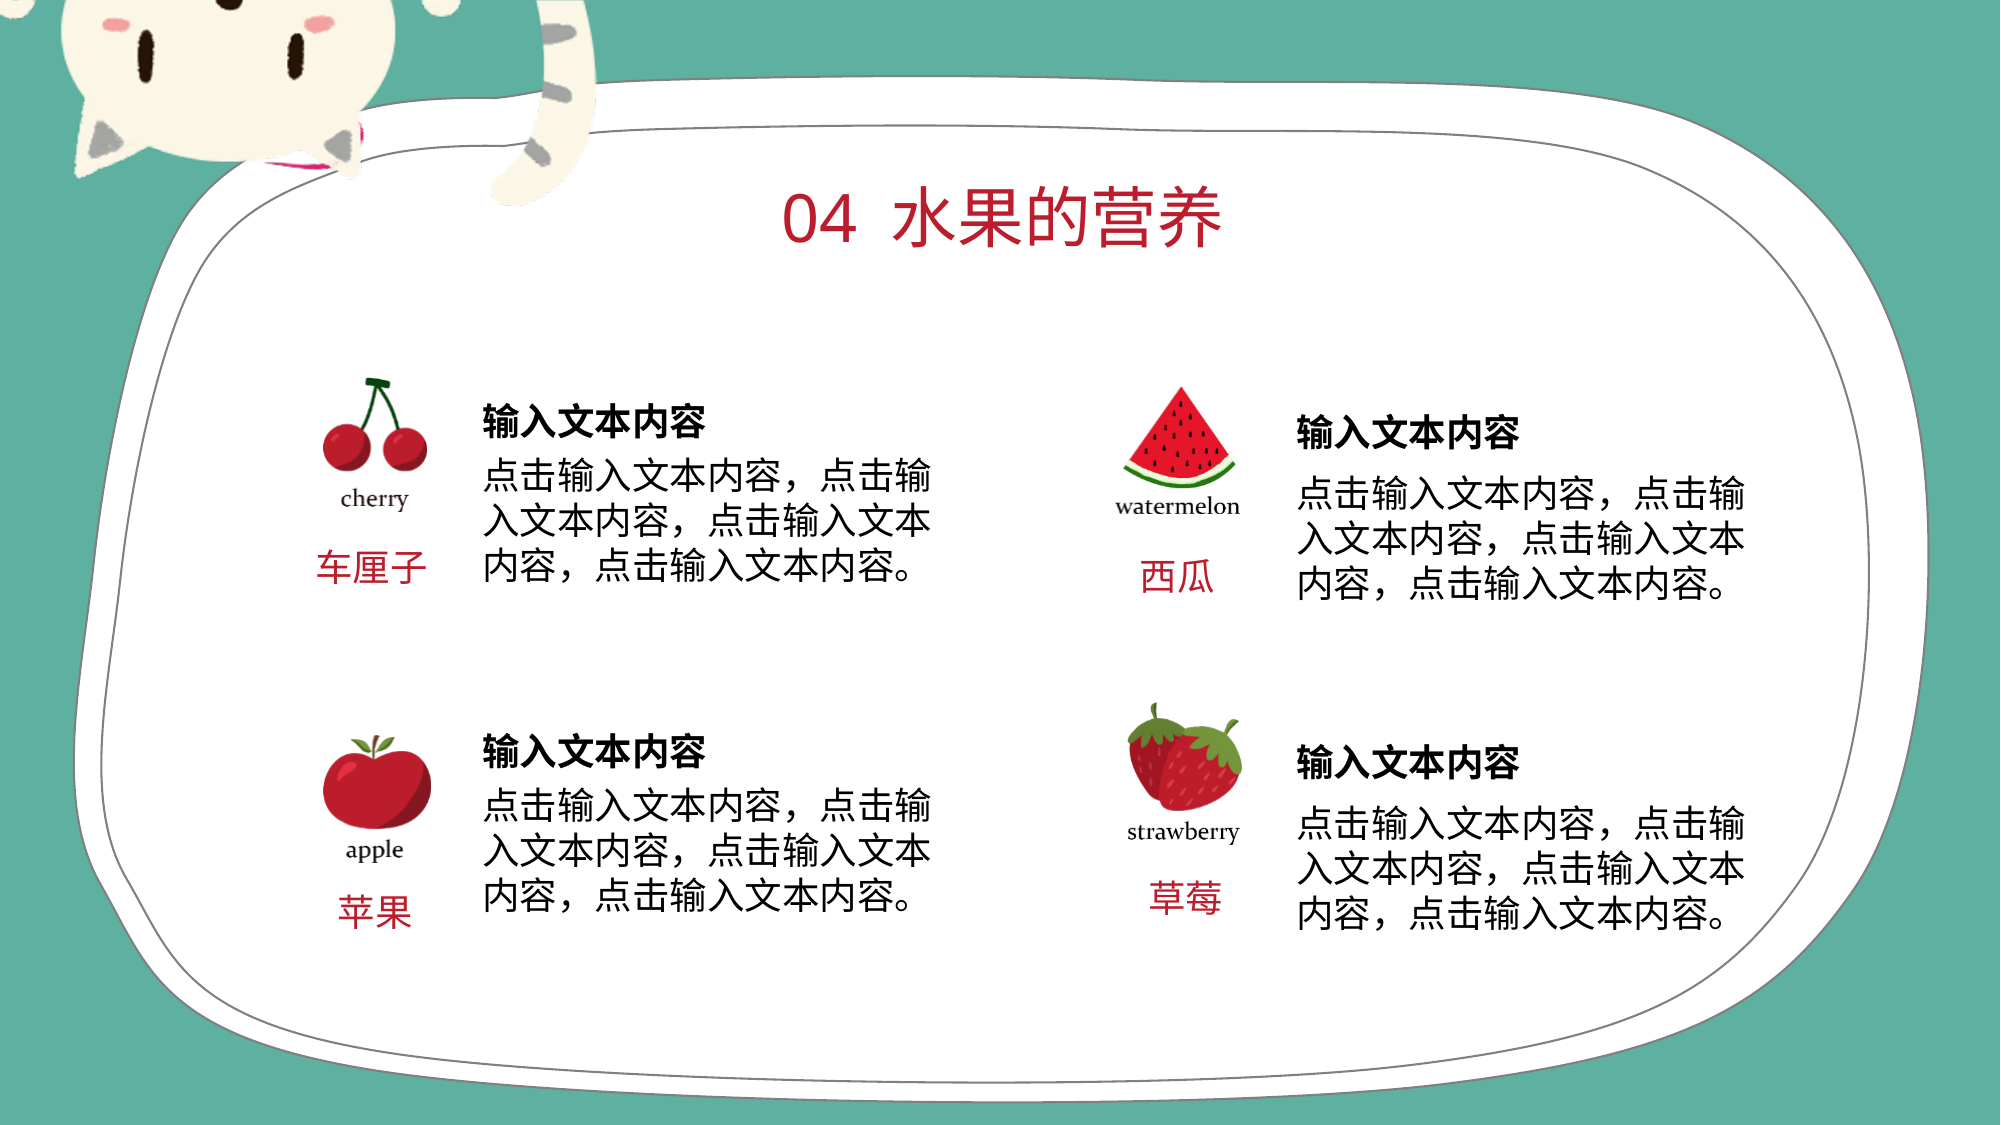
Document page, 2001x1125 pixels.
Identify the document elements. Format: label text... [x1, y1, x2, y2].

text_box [467, 390, 948, 597]
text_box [323, 735, 438, 943]
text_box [1127, 702, 1249, 929]
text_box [467, 720, 948, 926]
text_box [1281, 401, 1762, 615]
text_box 04 水果的营养 [766, 168, 1270, 264]
picture [0, 0, 597, 217]
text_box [989, 360, 1240, 607]
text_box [1281, 731, 1762, 944]
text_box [300, 377, 449, 598]
